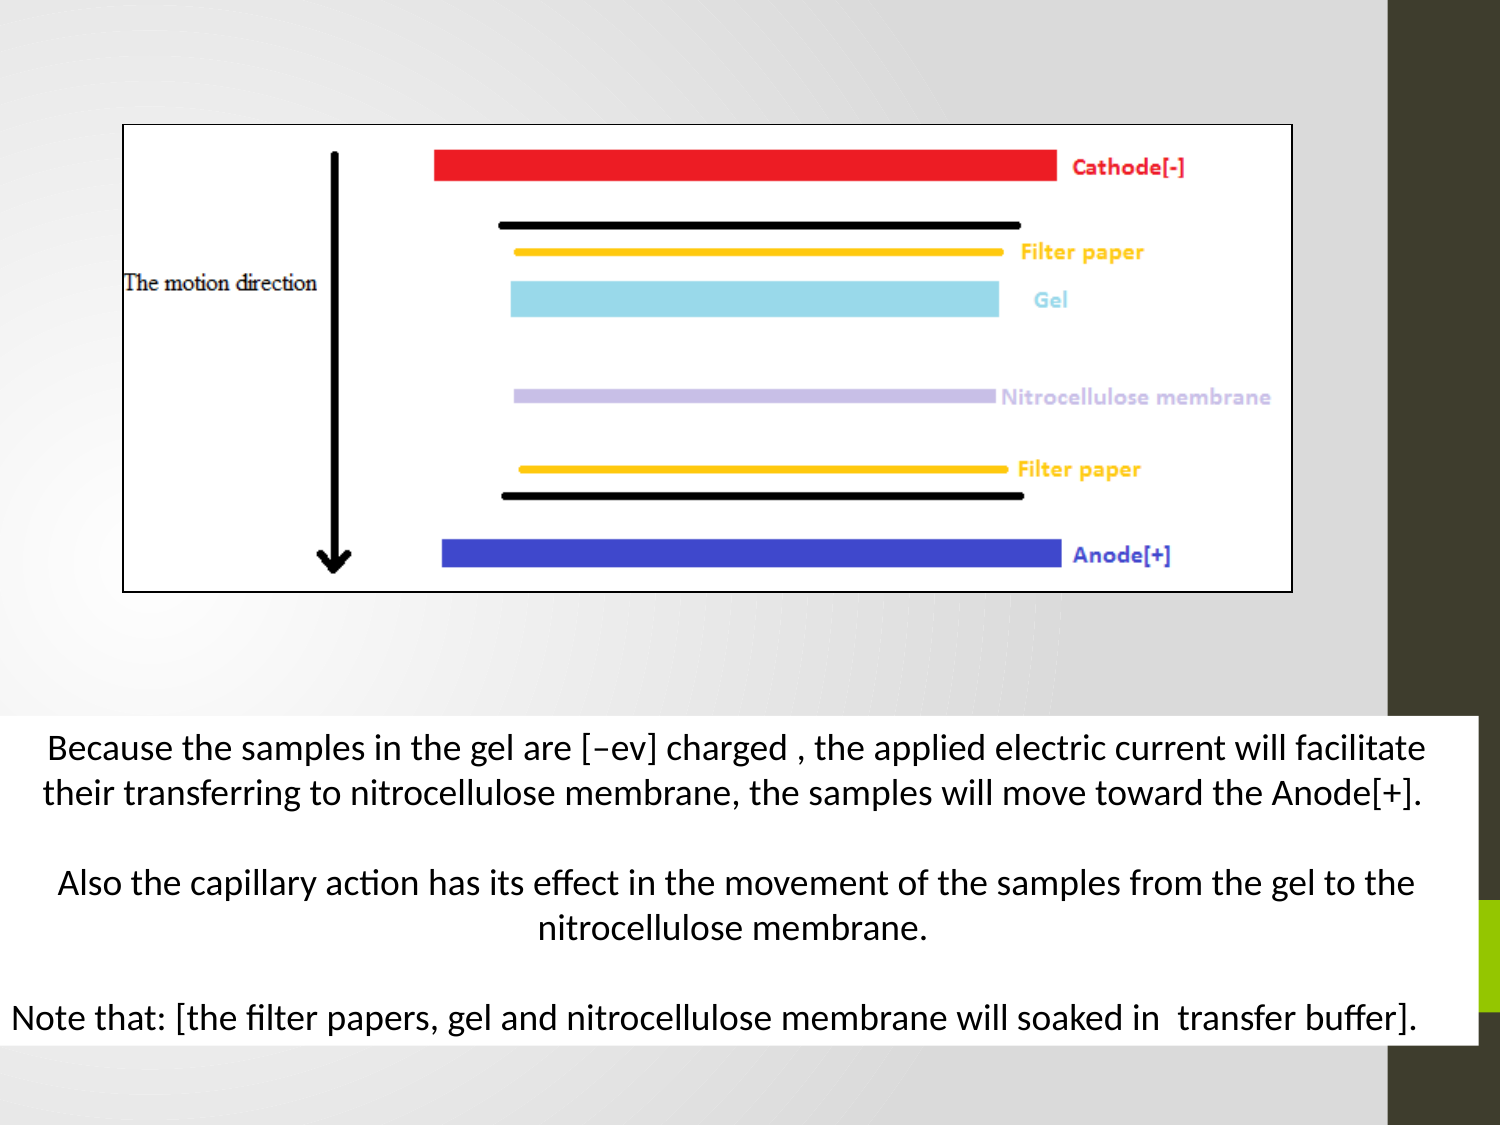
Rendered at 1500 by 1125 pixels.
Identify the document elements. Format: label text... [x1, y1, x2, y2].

text_box Because the samples in the gel are [–ev] charged , the applied electric current will facilitate their transferring to nitrocellulose membrane, the samples will move toward the Anode[+]. Also the capillary action has its effect in the movement of the samples from the gel to the nitrocellulose membrane. Note that: [the filter papers, gel and nitrocellulose membrane will soaked in transfer buffer]. [0, 715, 1479, 1046]
picture [123, 124, 1292, 592]
